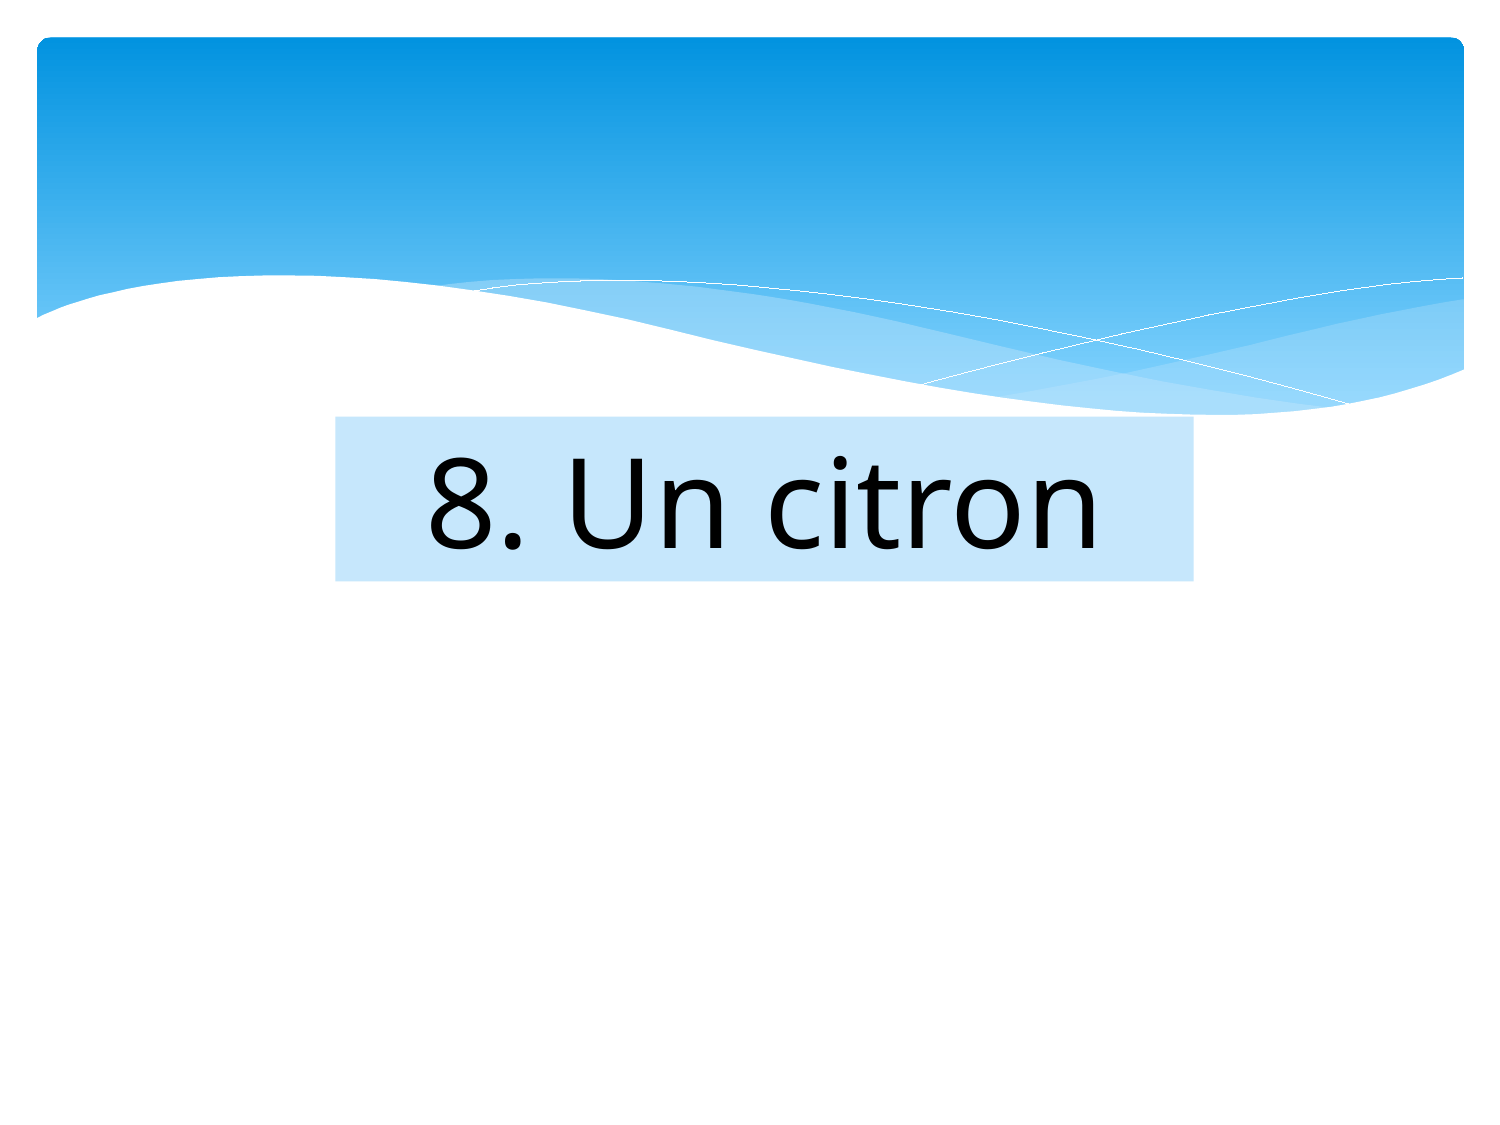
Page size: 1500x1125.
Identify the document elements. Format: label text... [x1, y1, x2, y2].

text_box 8. Un citron [335, 416, 1194, 582]
